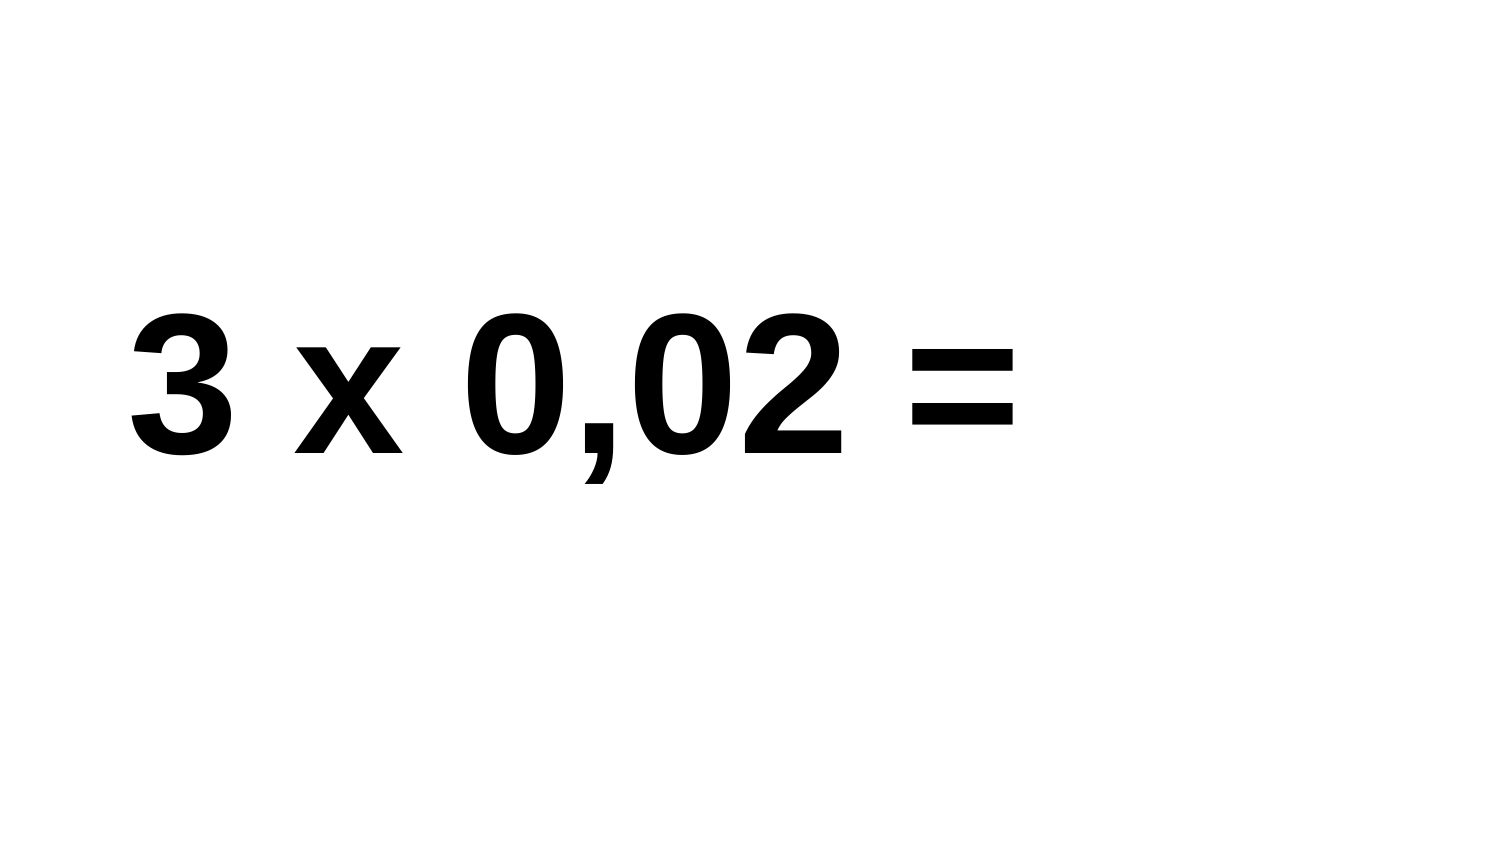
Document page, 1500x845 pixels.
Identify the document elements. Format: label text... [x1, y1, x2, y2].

text_box 3 x 0,02 = [112, 317, 1388, 509]
